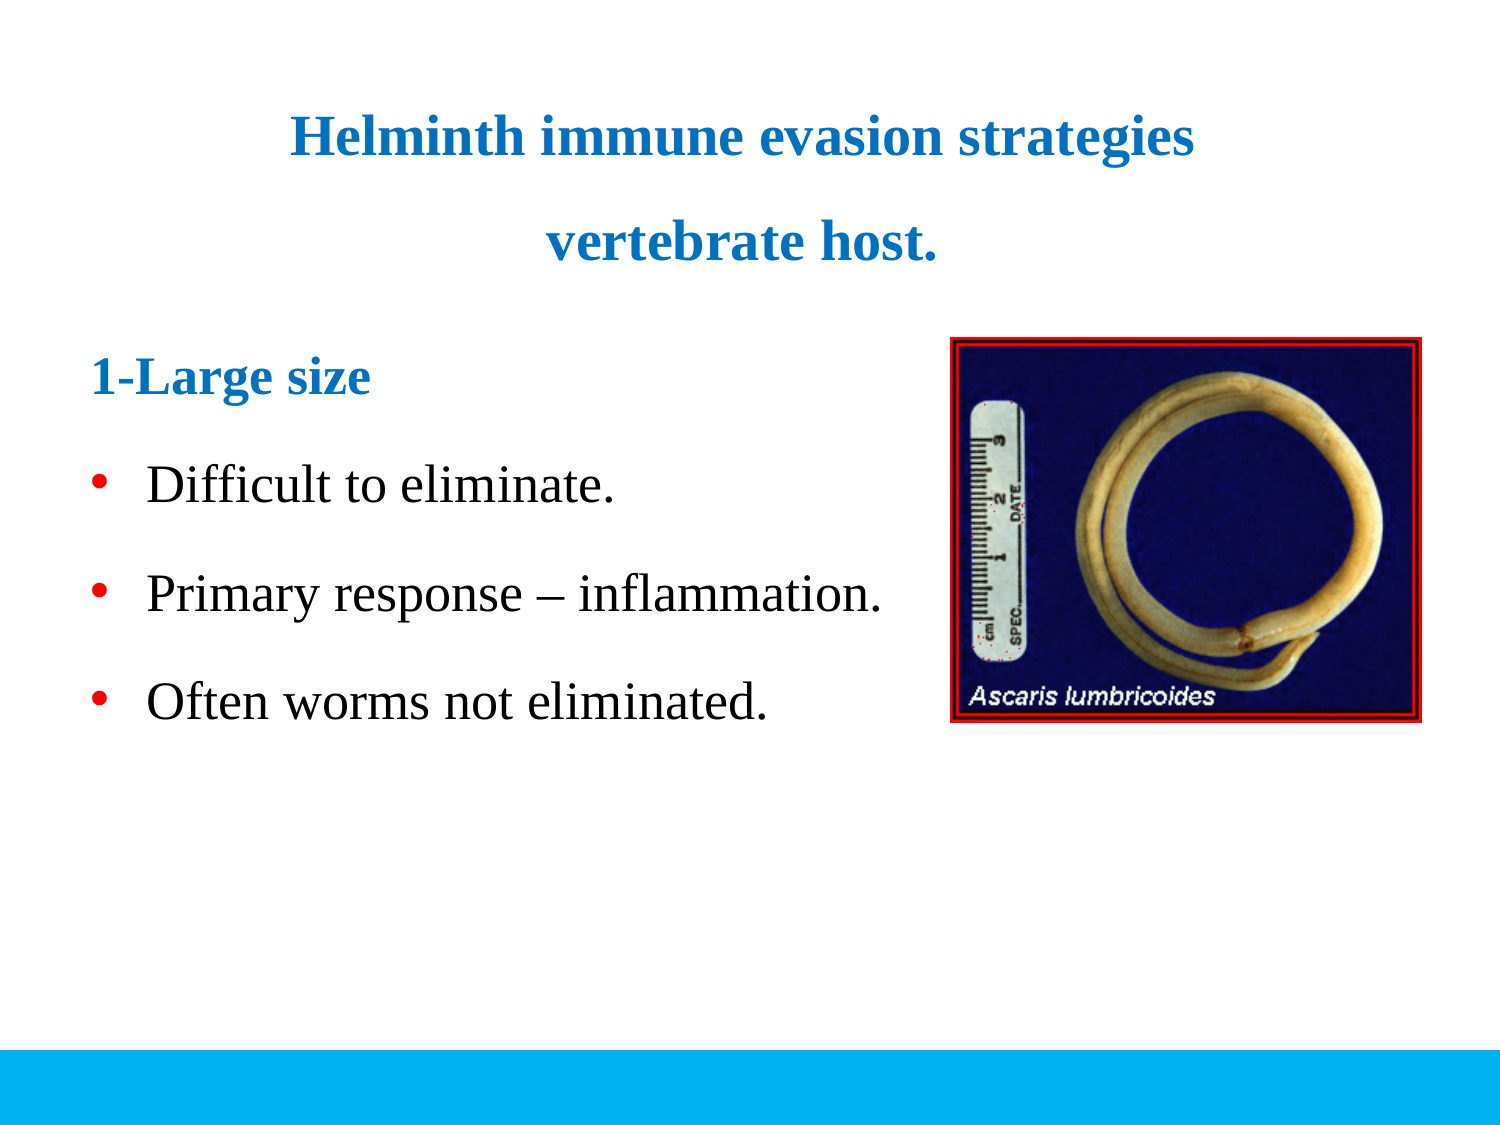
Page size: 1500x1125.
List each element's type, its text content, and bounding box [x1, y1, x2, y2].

list 1-Large size Difficult to eliminate. Primary response – inflammation. Often worms not eliminated. [75, 299, 913, 825]
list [949, 337, 1423, 724]
text_box [0, 1049, 1500, 1125]
title Helminth immune evasion strategies vertebrate host. [131, 50, 1369, 285]
